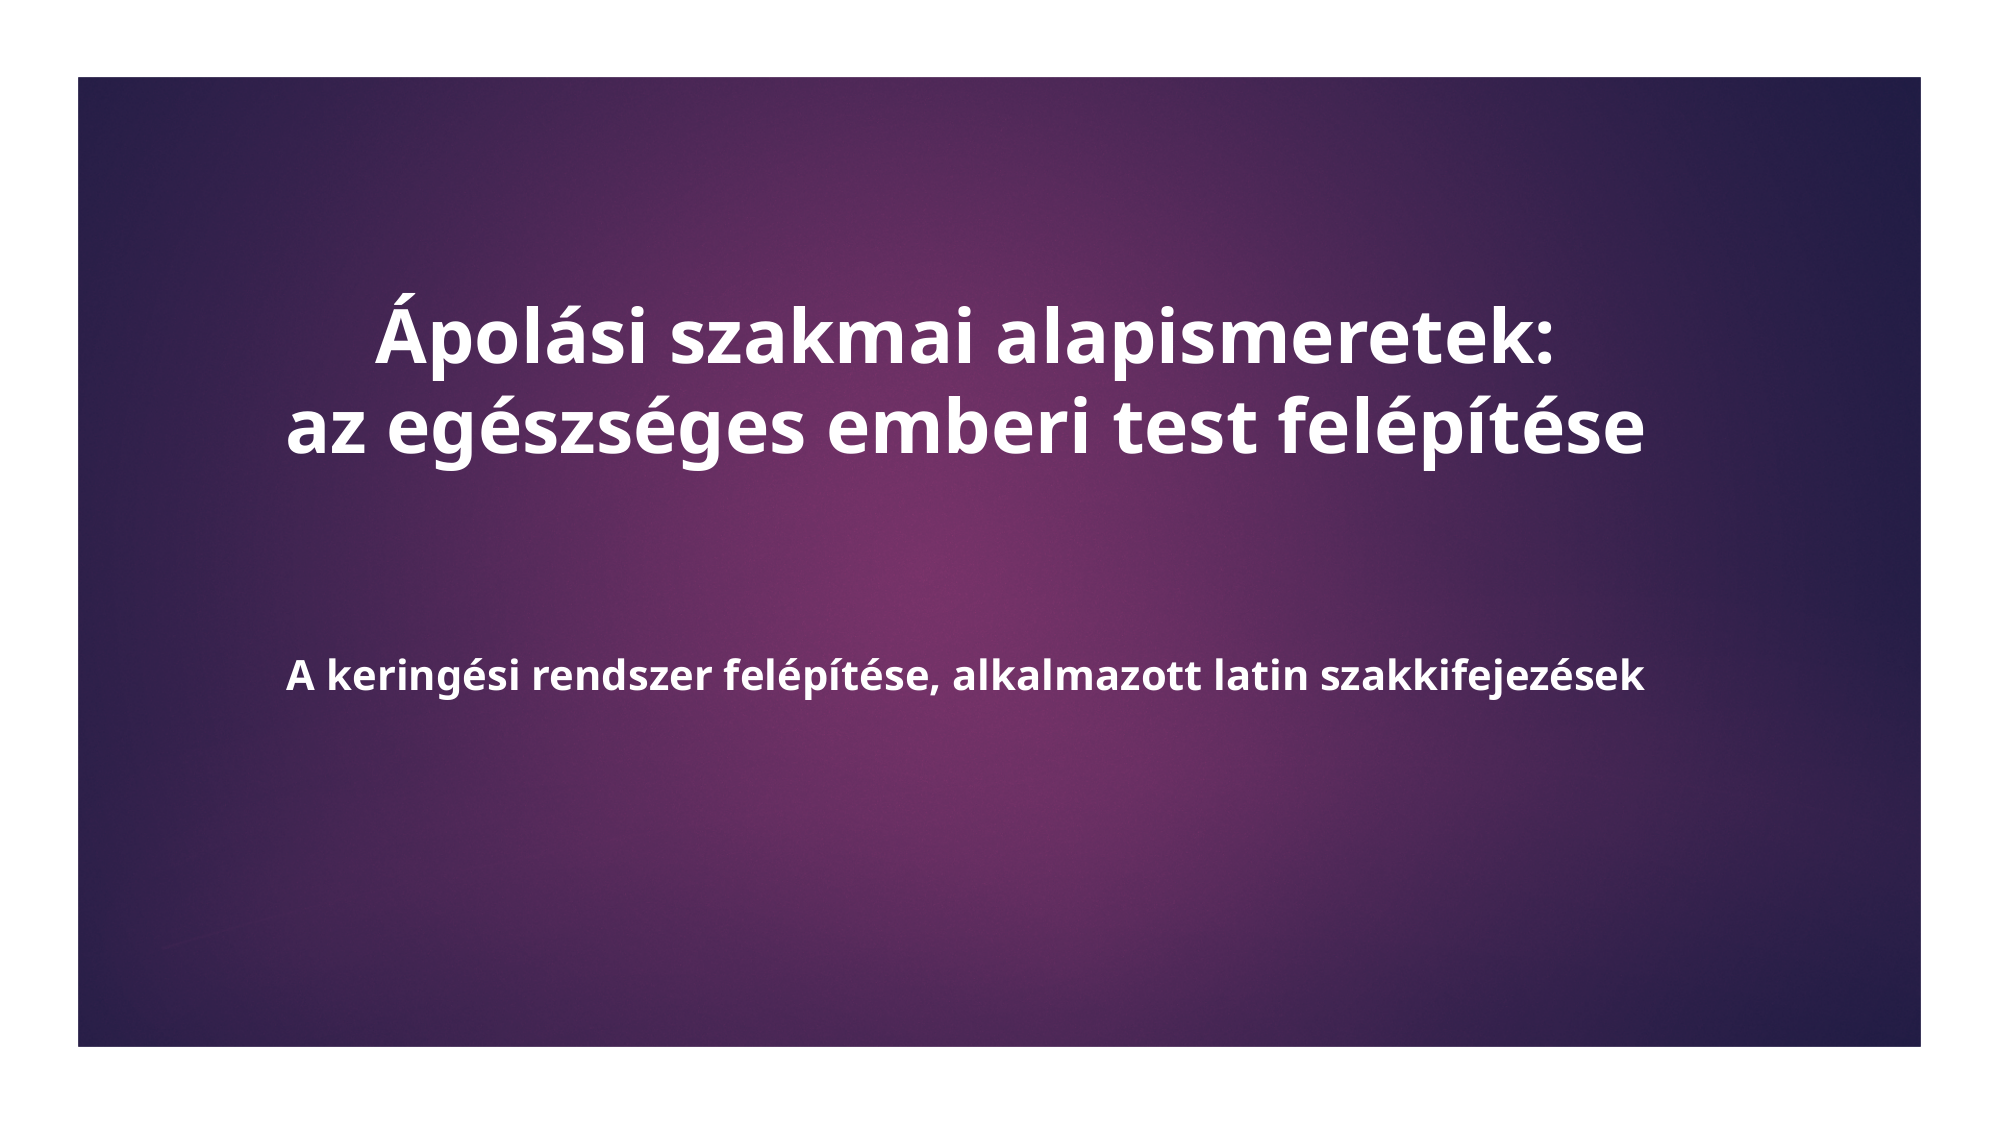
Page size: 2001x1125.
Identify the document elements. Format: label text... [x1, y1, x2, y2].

title Ápolási szakmai alapismeretek: az egészséges emberi test felépítése A keringési rendszer felépítése, alkalmazott latin szakkifejezések [231, 230, 1702, 578]
